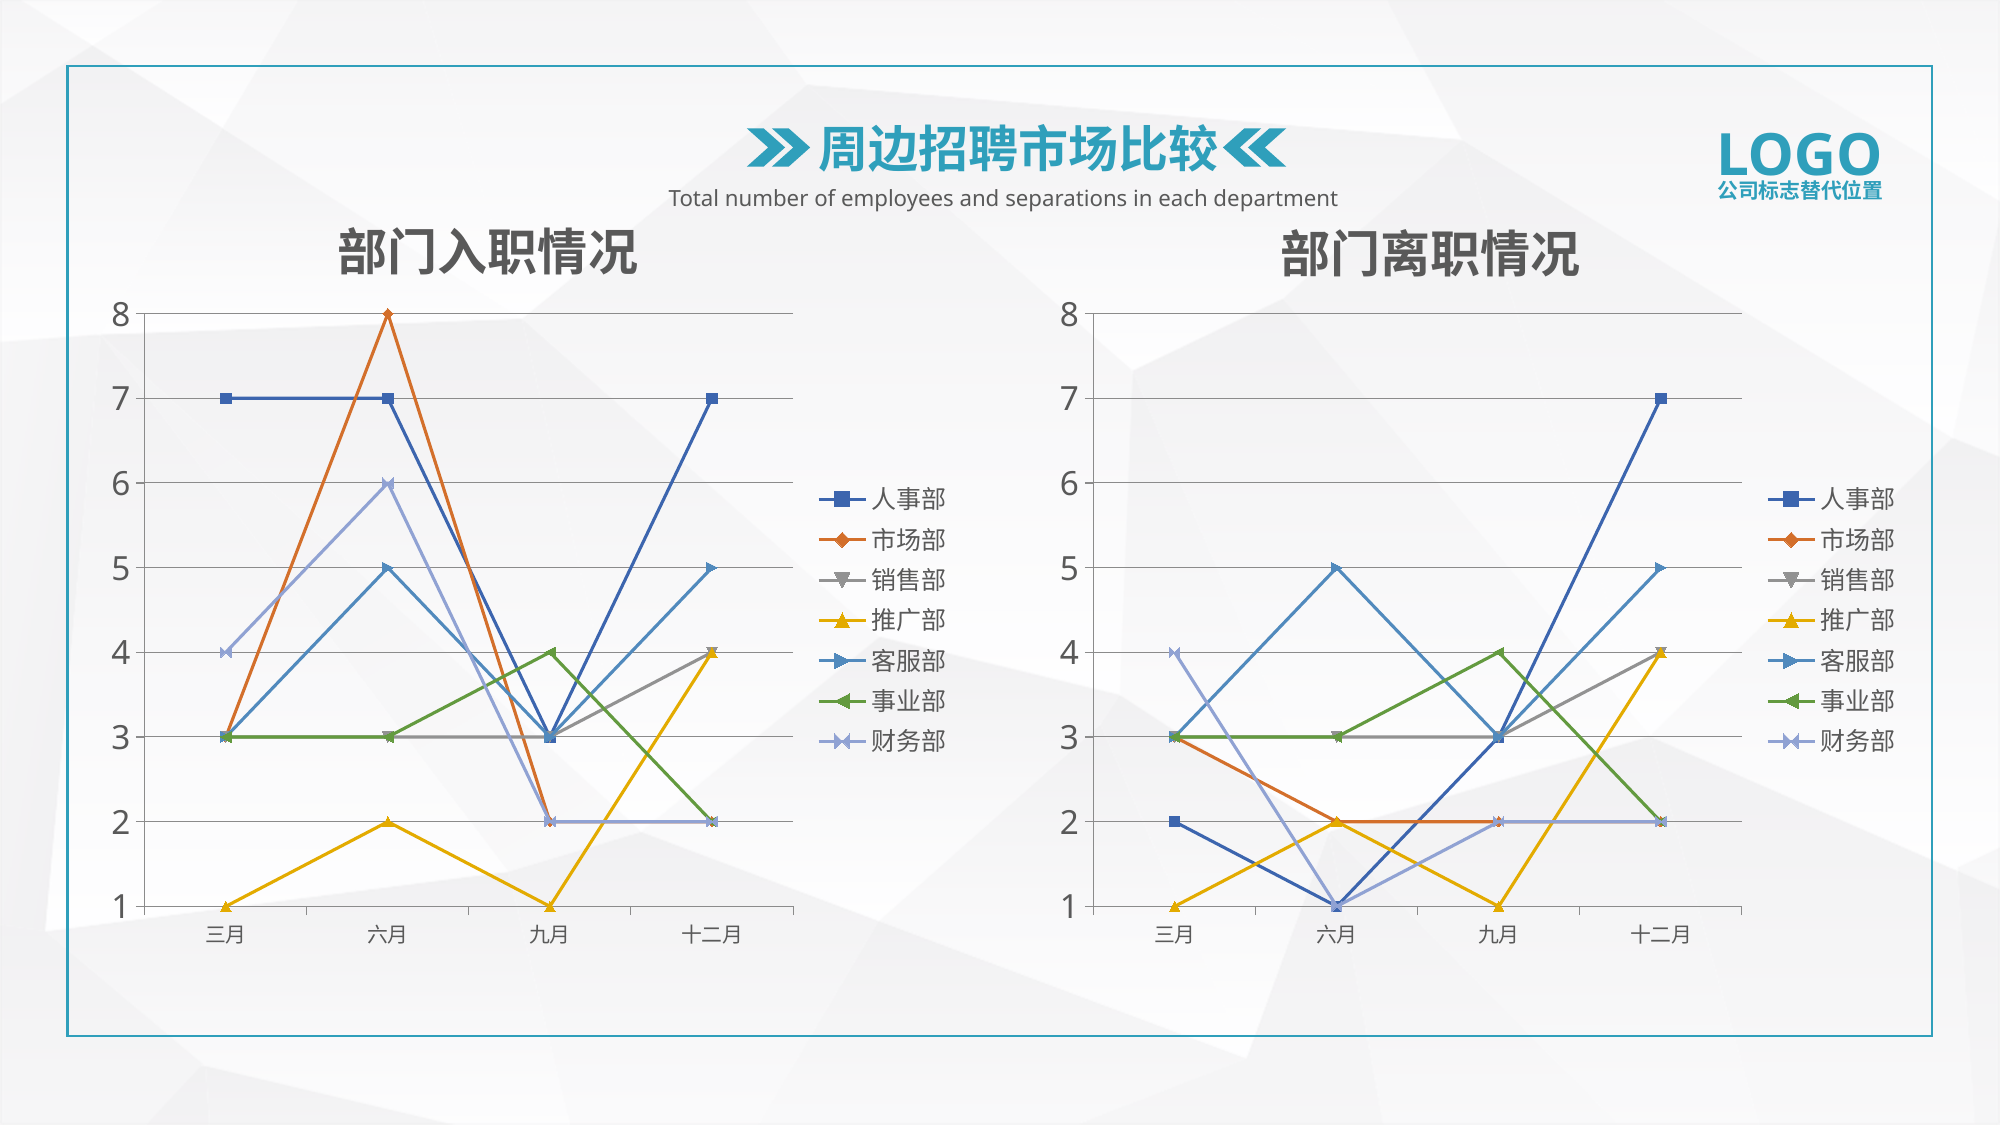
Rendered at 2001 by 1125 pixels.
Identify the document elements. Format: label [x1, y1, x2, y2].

chart [1042, 277, 1917, 963]
picture [0, 0, 2000, 1125]
text_box [746, 128, 1287, 167]
text_box [1701, 109, 1931, 212]
text_box [66, 65, 1933, 1037]
chart [93, 277, 968, 963]
